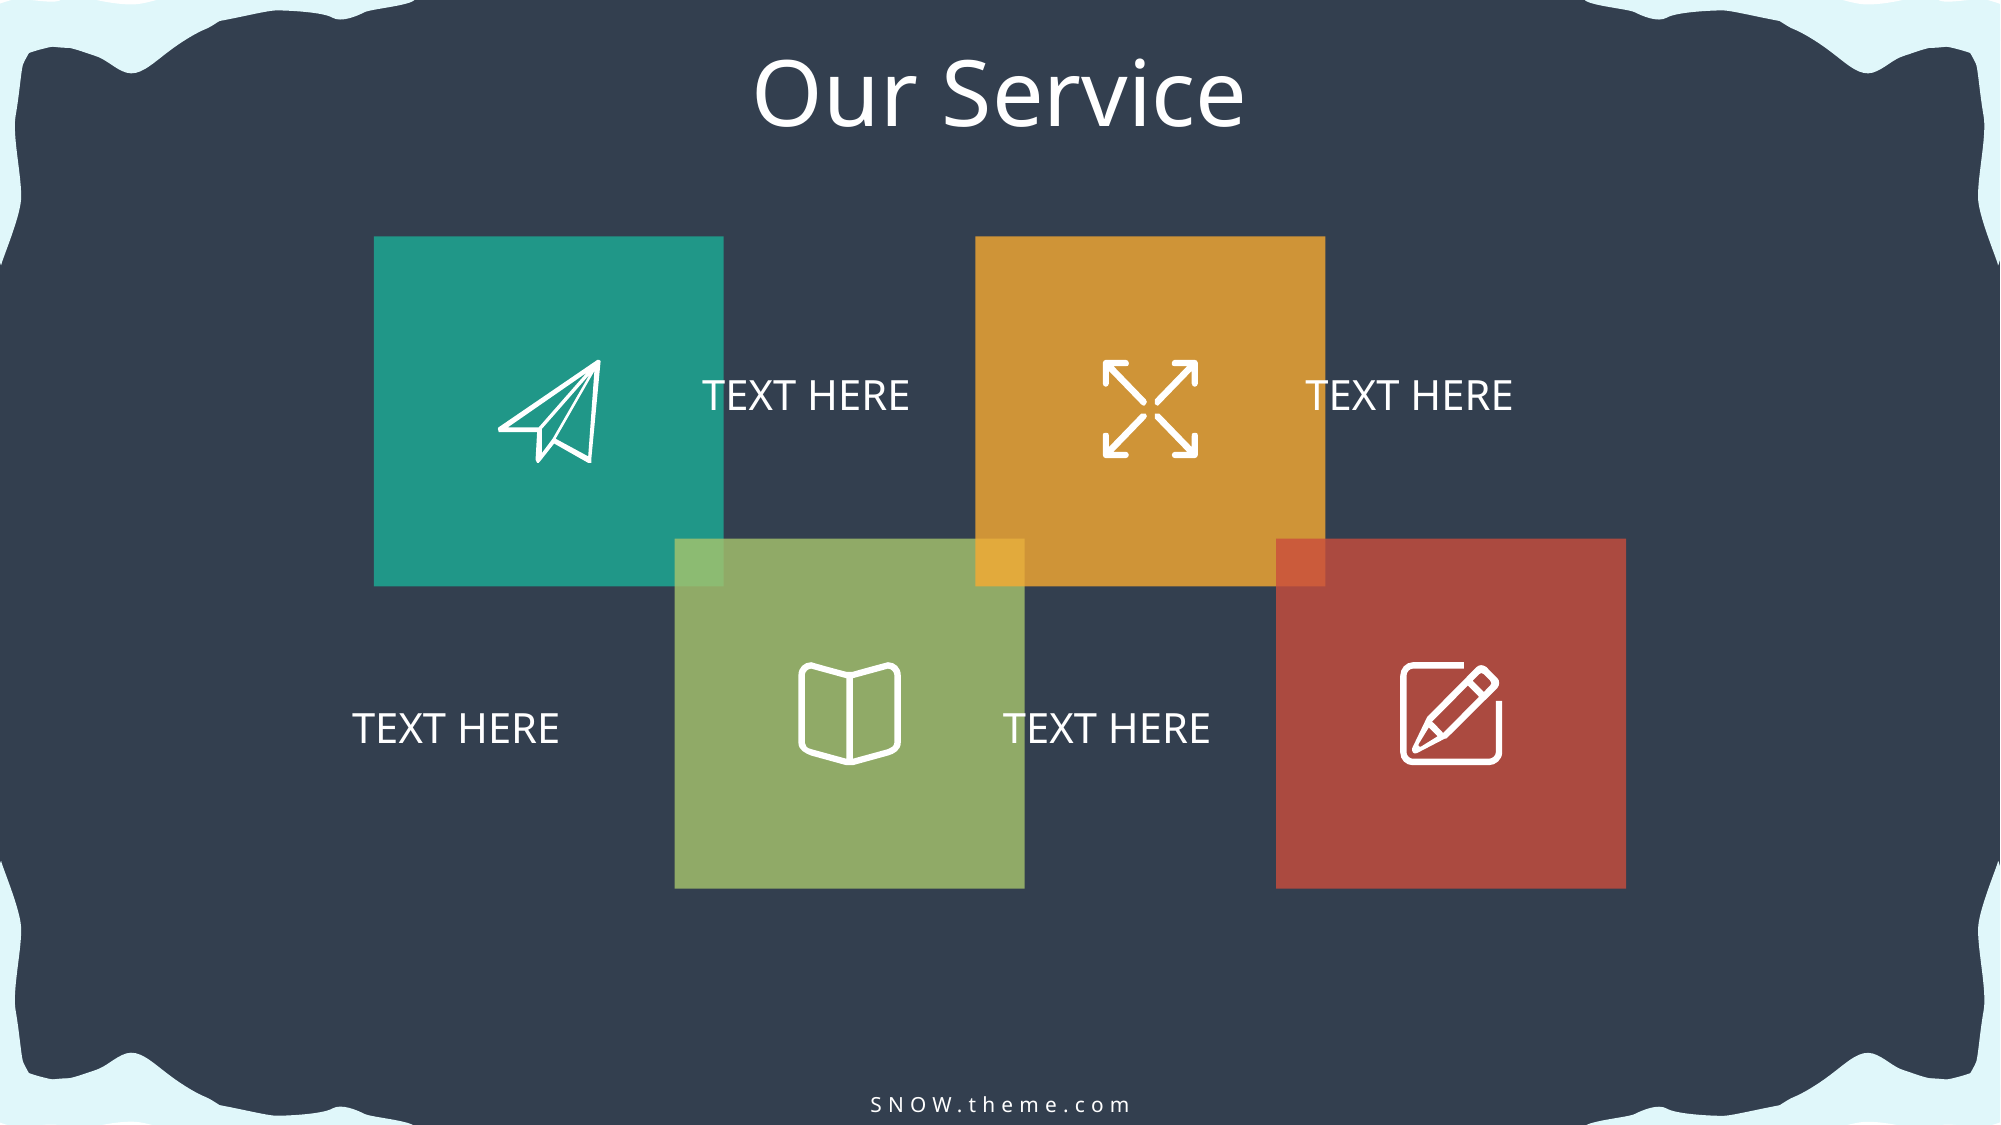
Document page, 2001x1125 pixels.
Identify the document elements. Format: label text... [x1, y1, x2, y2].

text_box [674, 538, 1026, 890]
text_box [1275, 538, 1627, 890]
text_box [974, 235, 1326, 587]
text_box [1154, 413, 1198, 459]
text_box Our Service [737, 27, 1263, 153]
text_box [1154, 359, 1198, 406]
text_box [798, 662, 901, 766]
text_box [1102, 413, 1147, 459]
text_box [1400, 662, 1503, 766]
text_box TEXT HERE [1290, 361, 1529, 426]
text_box [1102, 359, 1147, 406]
text_box [497, 359, 601, 463]
text_box [373, 235, 725, 587]
text_box TEXT HERE [687, 361, 926, 426]
text_box TEXT HERE [988, 694, 1227, 760]
text_box TEXT HERE [337, 694, 576, 760]
